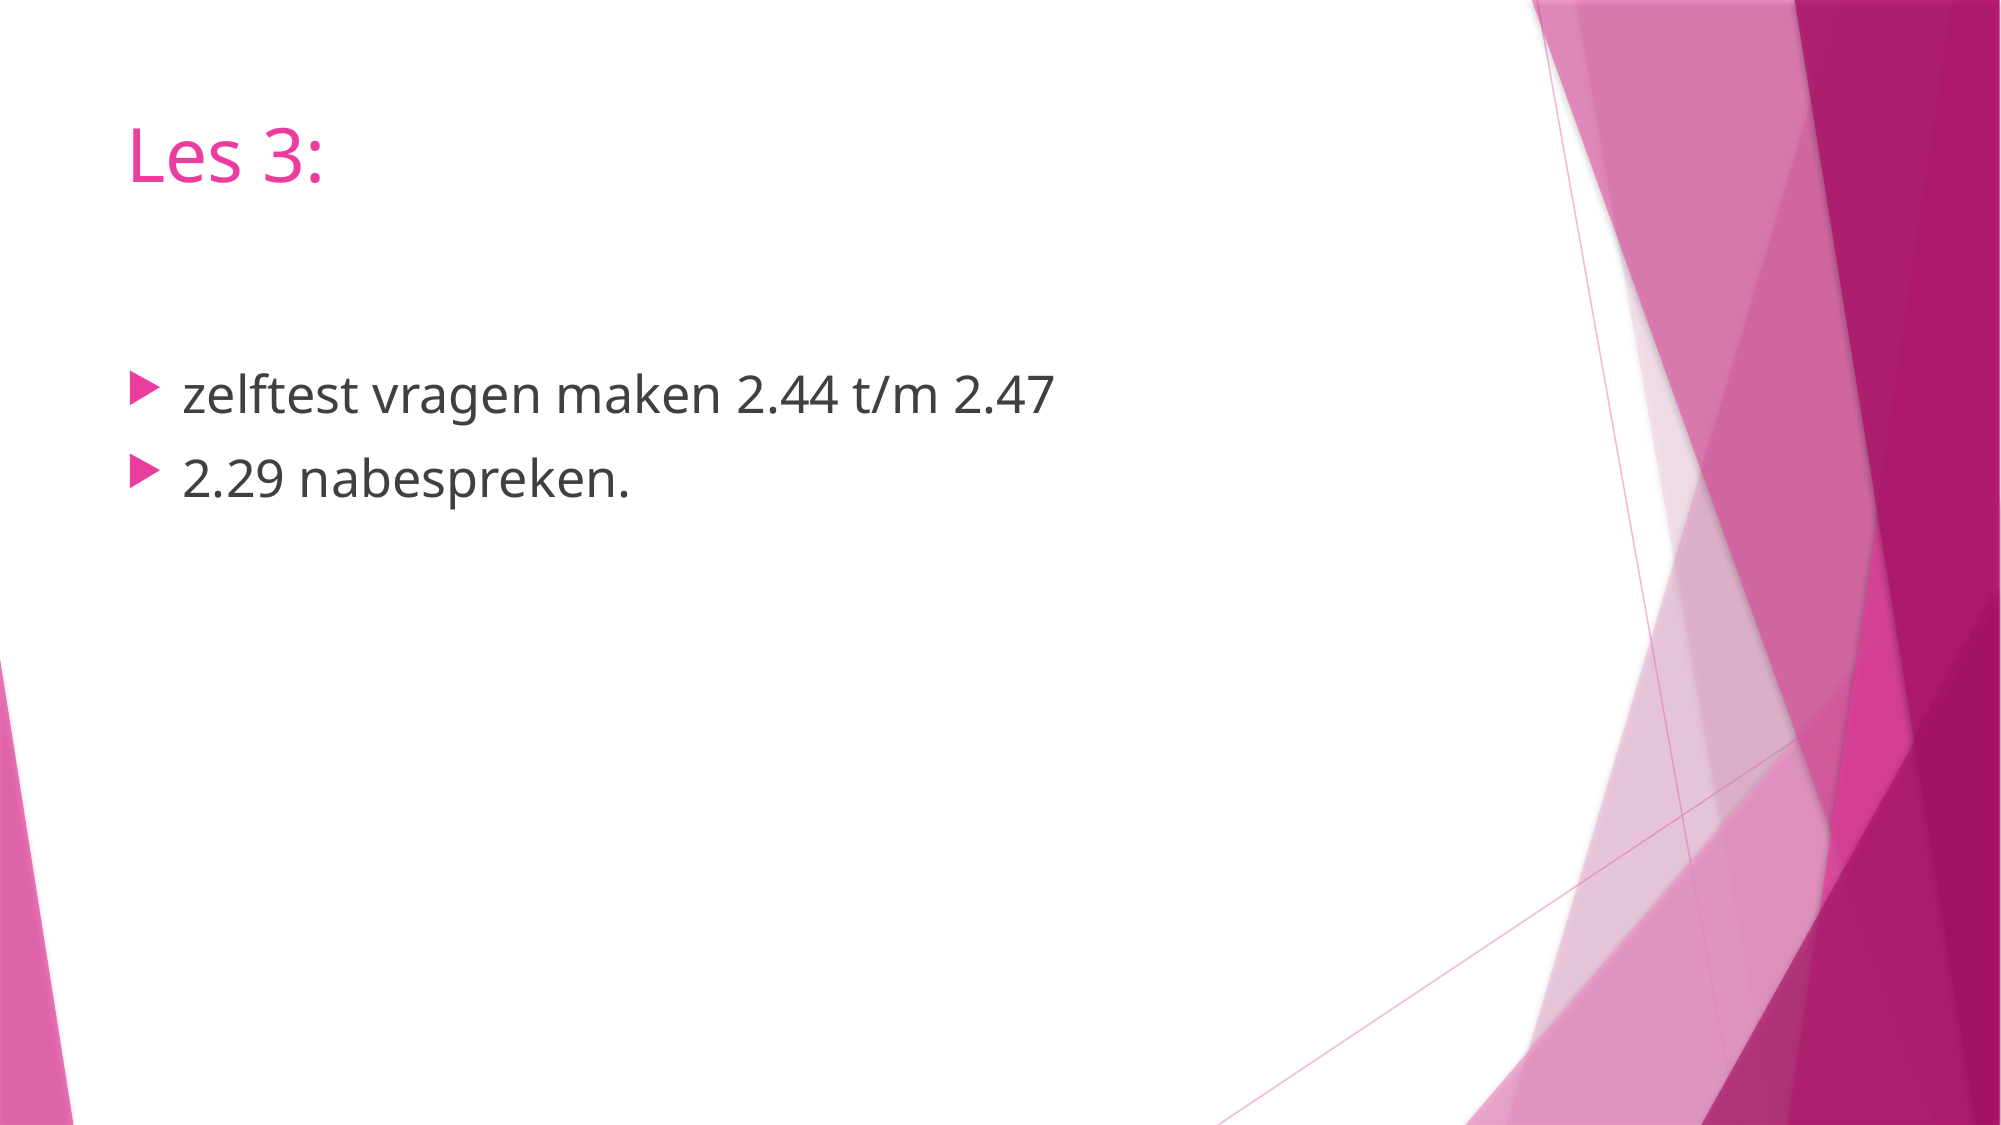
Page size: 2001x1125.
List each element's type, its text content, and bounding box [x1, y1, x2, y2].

title Les 3: [111, 99, 1522, 317]
list zelftest vragen maken 2.44 t/m 2.47 2.29 nabespreken. [111, 354, 1522, 992]
